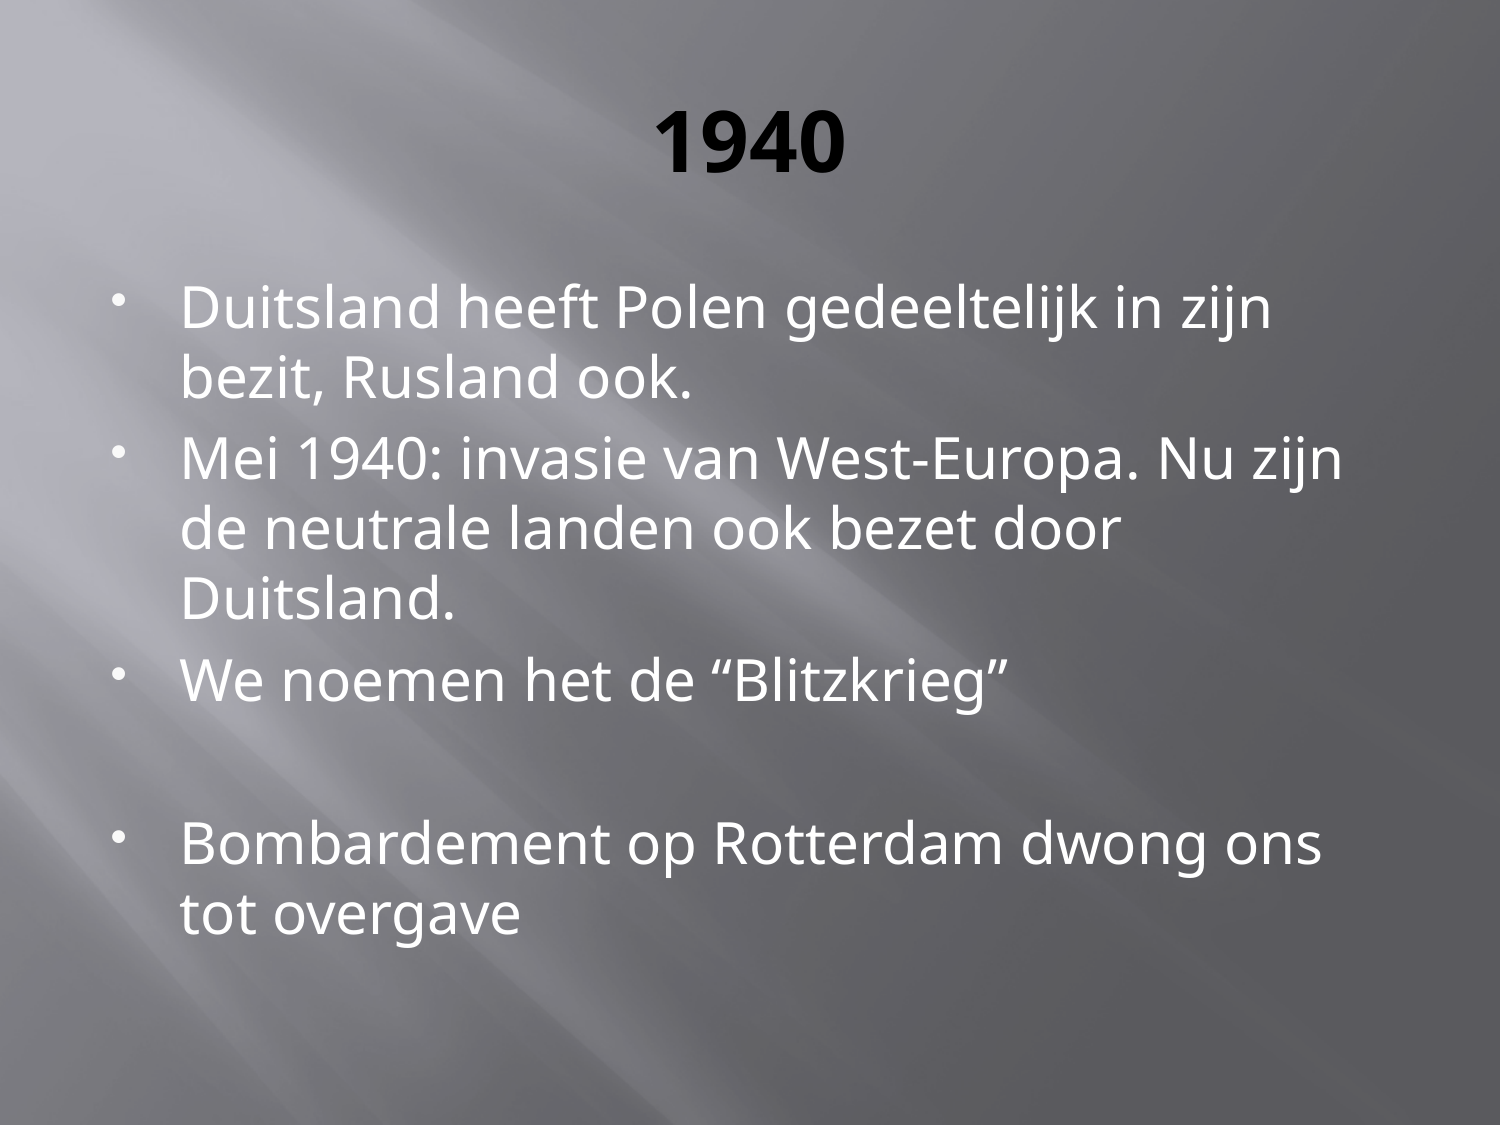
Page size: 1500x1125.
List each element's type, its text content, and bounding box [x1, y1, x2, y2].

title 1940 [75, 45, 1425, 233]
list Duitsland heeft Polen gedeeltelijk in zijn bezit, Rusland ook. Mei 1940: invasie van West-Europa. Nu zijn de neutrale landen ook bezet door Duitsland. We noemen het de “Blitzkrieg” Bombardement op Rotterdam dwong ons tot overgave [75, 262, 1425, 1035]
